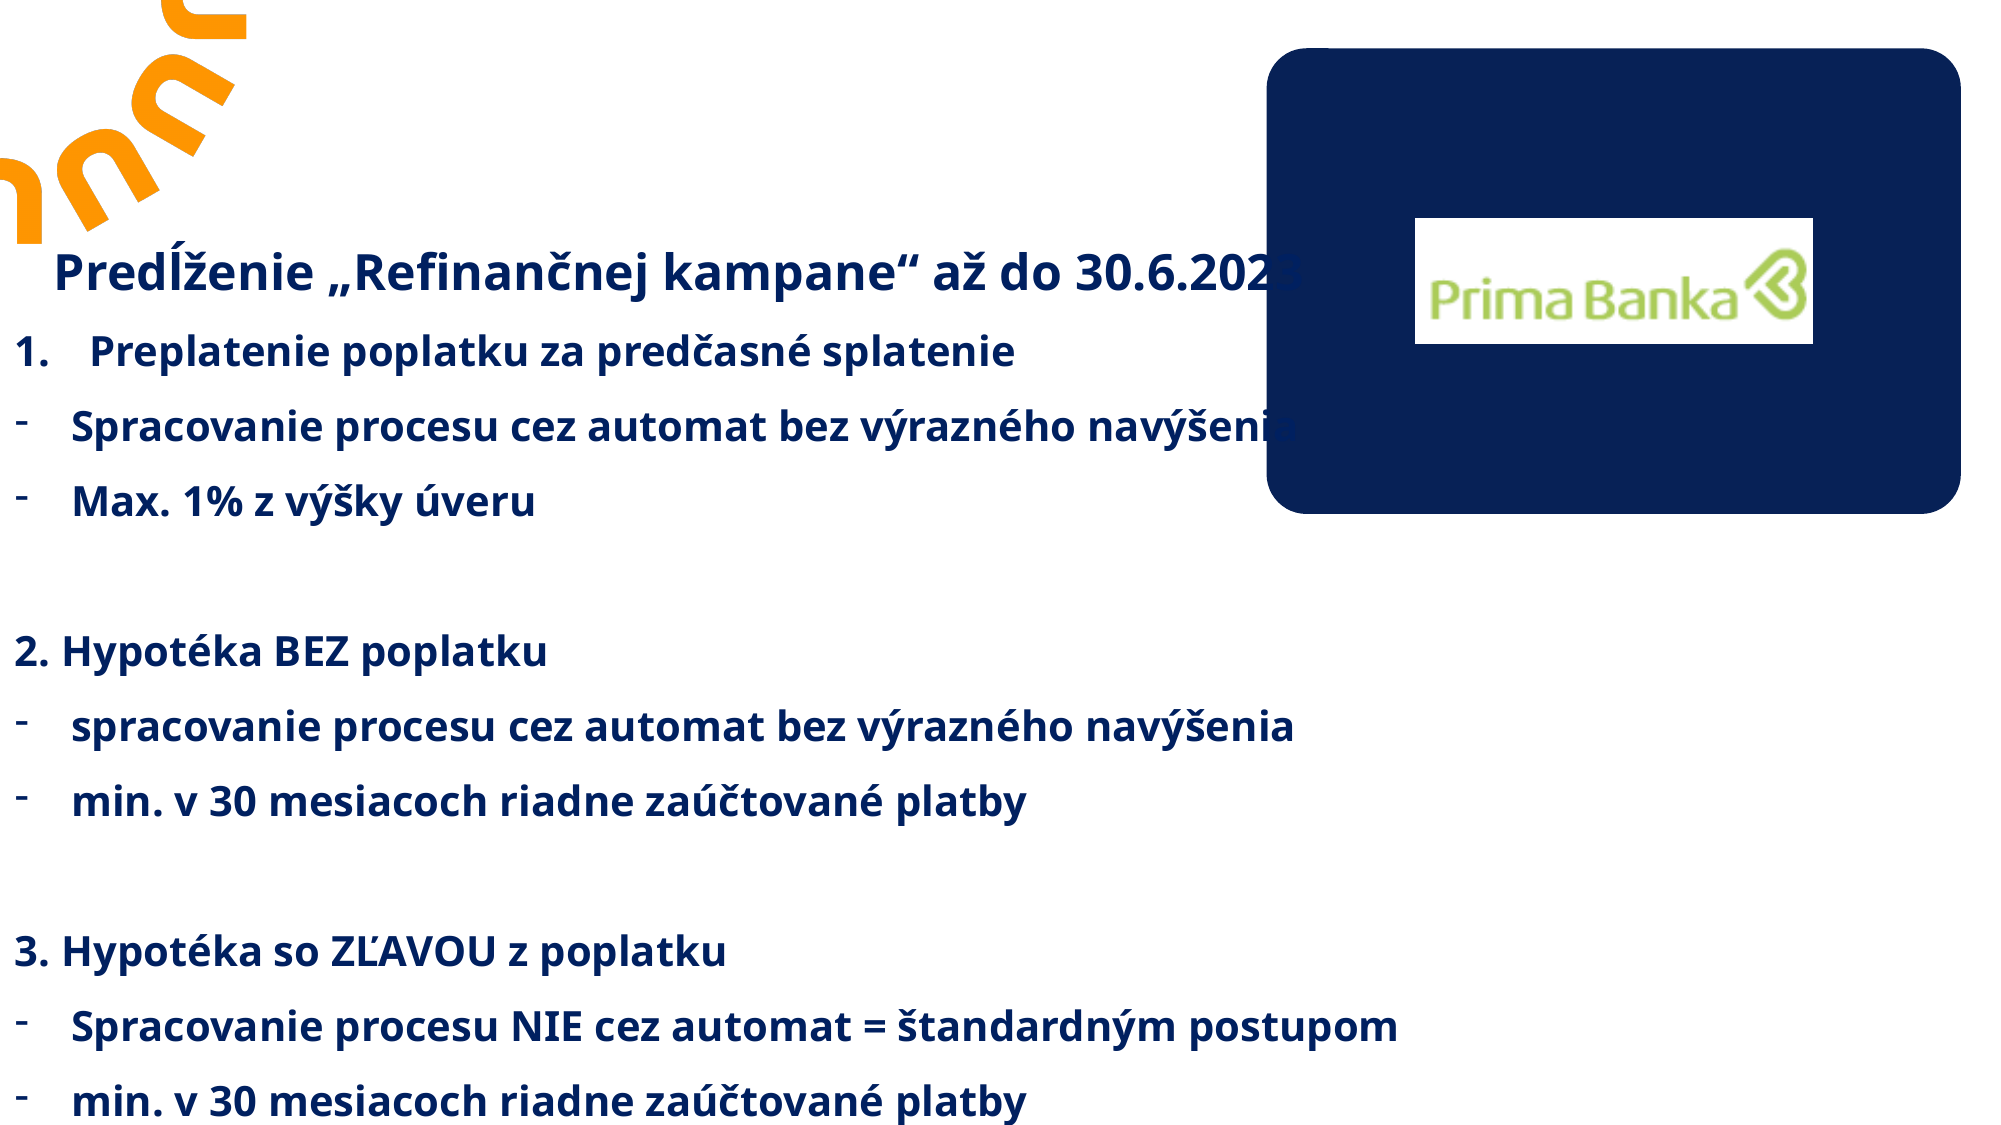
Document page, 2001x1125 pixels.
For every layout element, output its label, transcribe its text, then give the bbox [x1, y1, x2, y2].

text_box [0, 0, 247, 202]
text_box Predĺženie „Refinančnej kampane“ až do 30.6.2023 Preplatenie poplatku za predčasné splatenie Spracovanie procesu cez automat bez výrazného navýšenia Max. 1% z výšky úveru 2. Hypotéka BEZ poplatku spracovanie procesu cez automat bez výrazného navýšenia min. v 30 mesiacoch riadne zaúčtované platby 3. Hypotéka so ZĽAVOU z poplatku Spracovanie procesu NIE cez automat = štandardným postupom min. v 30 mesiacoch riadne zaúčtované platby [0, 202, 1416, 1125]
picture [1415, 218, 1813, 344]
text_box [1265, 47, 1962, 515]
